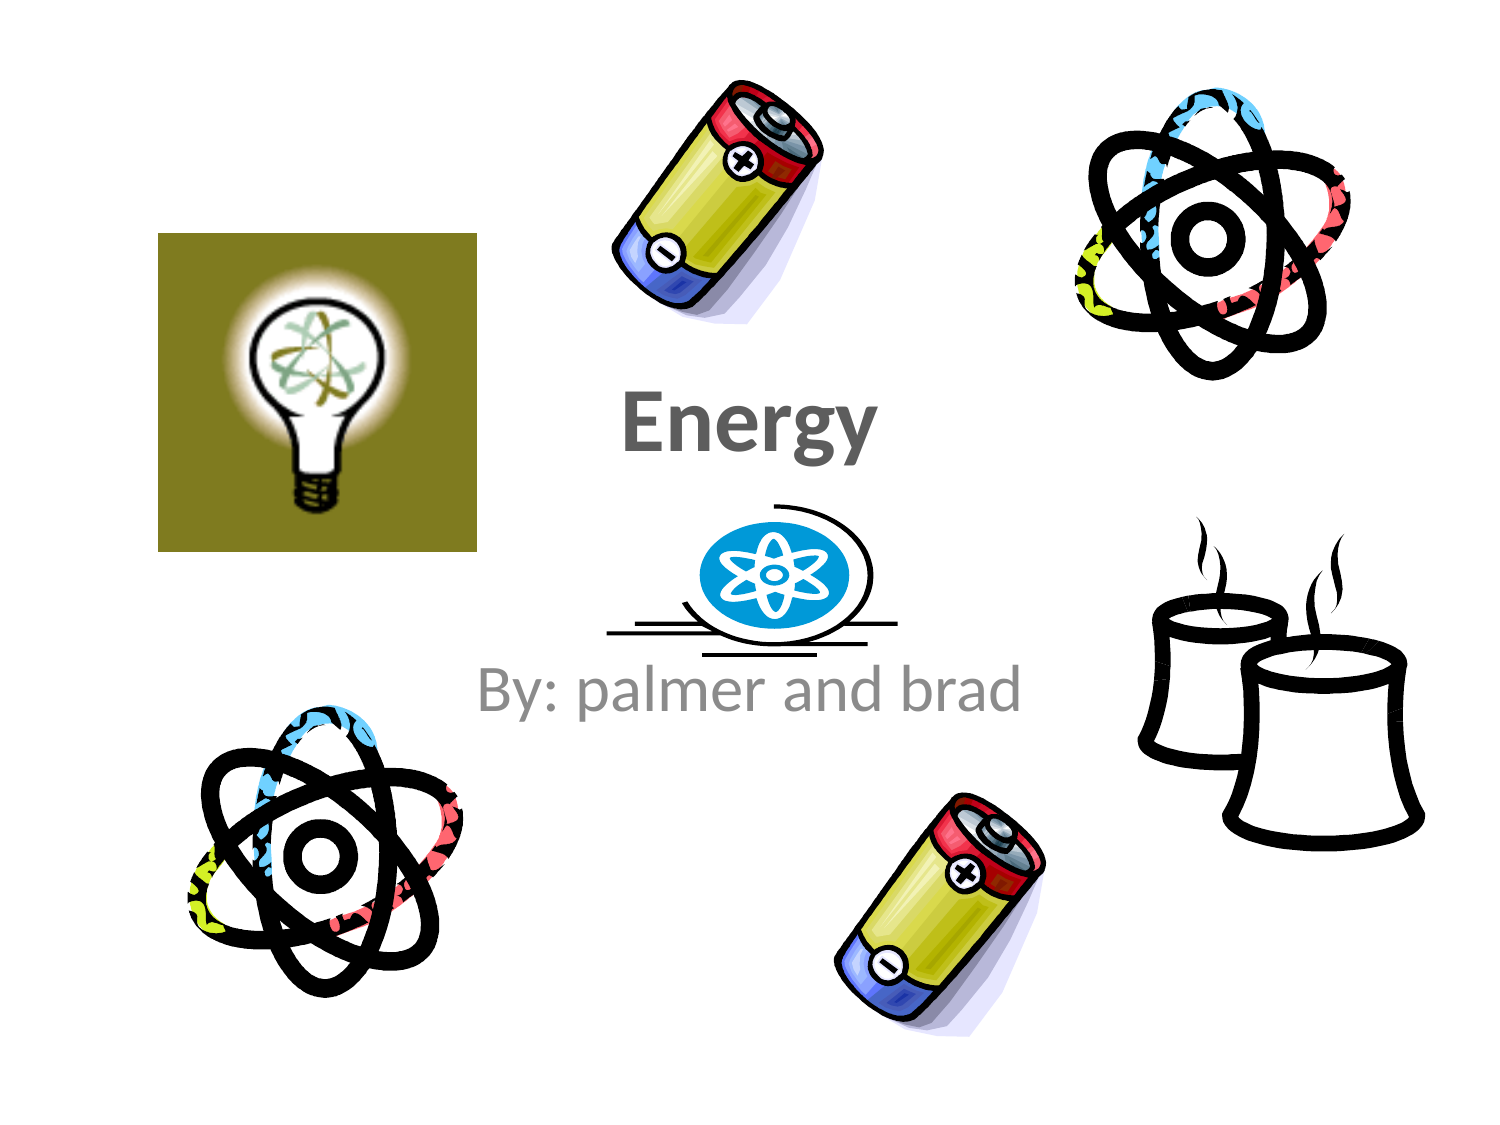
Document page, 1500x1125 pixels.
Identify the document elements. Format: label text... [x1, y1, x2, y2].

title Energy [112, 349, 1388, 591]
subtitle By: palmer and brad [225, 637, 1275, 925]
picture [158, 233, 477, 553]
picture [187, 704, 464, 999]
picture [1074, 87, 1351, 381]
picture [606, 504, 898, 658]
picture [606, 74, 829, 330]
picture [828, 787, 1052, 1042]
picture [1137, 516, 1426, 852]
